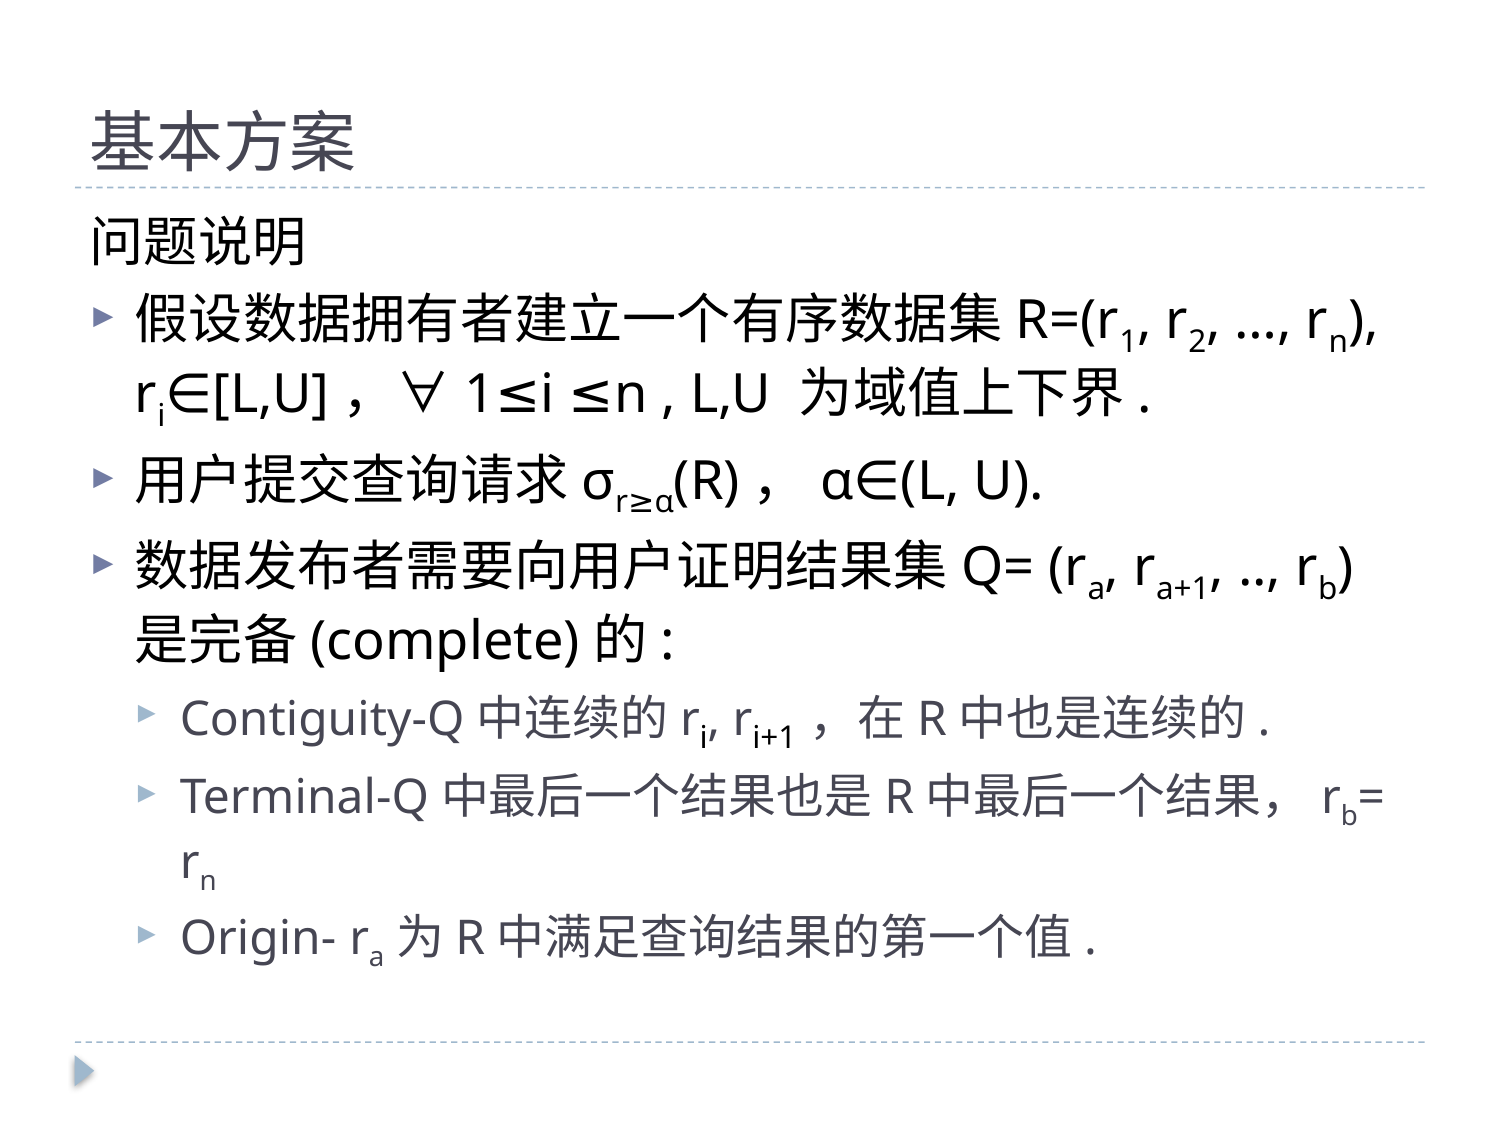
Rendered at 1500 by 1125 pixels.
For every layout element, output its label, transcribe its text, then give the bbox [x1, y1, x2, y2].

list 问题说明 假设数据拥有者建立一个有序数据集R=(r1, r2, …, rn), ri∈[L,U]，∀1≤i ≤n , L,U 为域值上下界. 用户提交查询请求σr≥α(R)，α∈(L, U). 数据发布者需要向用户证明结果集Q= (ra, ra+1, .., rb)是完备(complete)的: Contiguity-Q中连续的ri, ri+1，在R中也是连续的. Terminal-Q中最后一个结果也是R中最后一个结果，rb= rn Origin- ra为R中满足查询结果的第一个值. [75, 200, 1425, 1010]
title 基本方案 [75, 24, 1425, 188]
